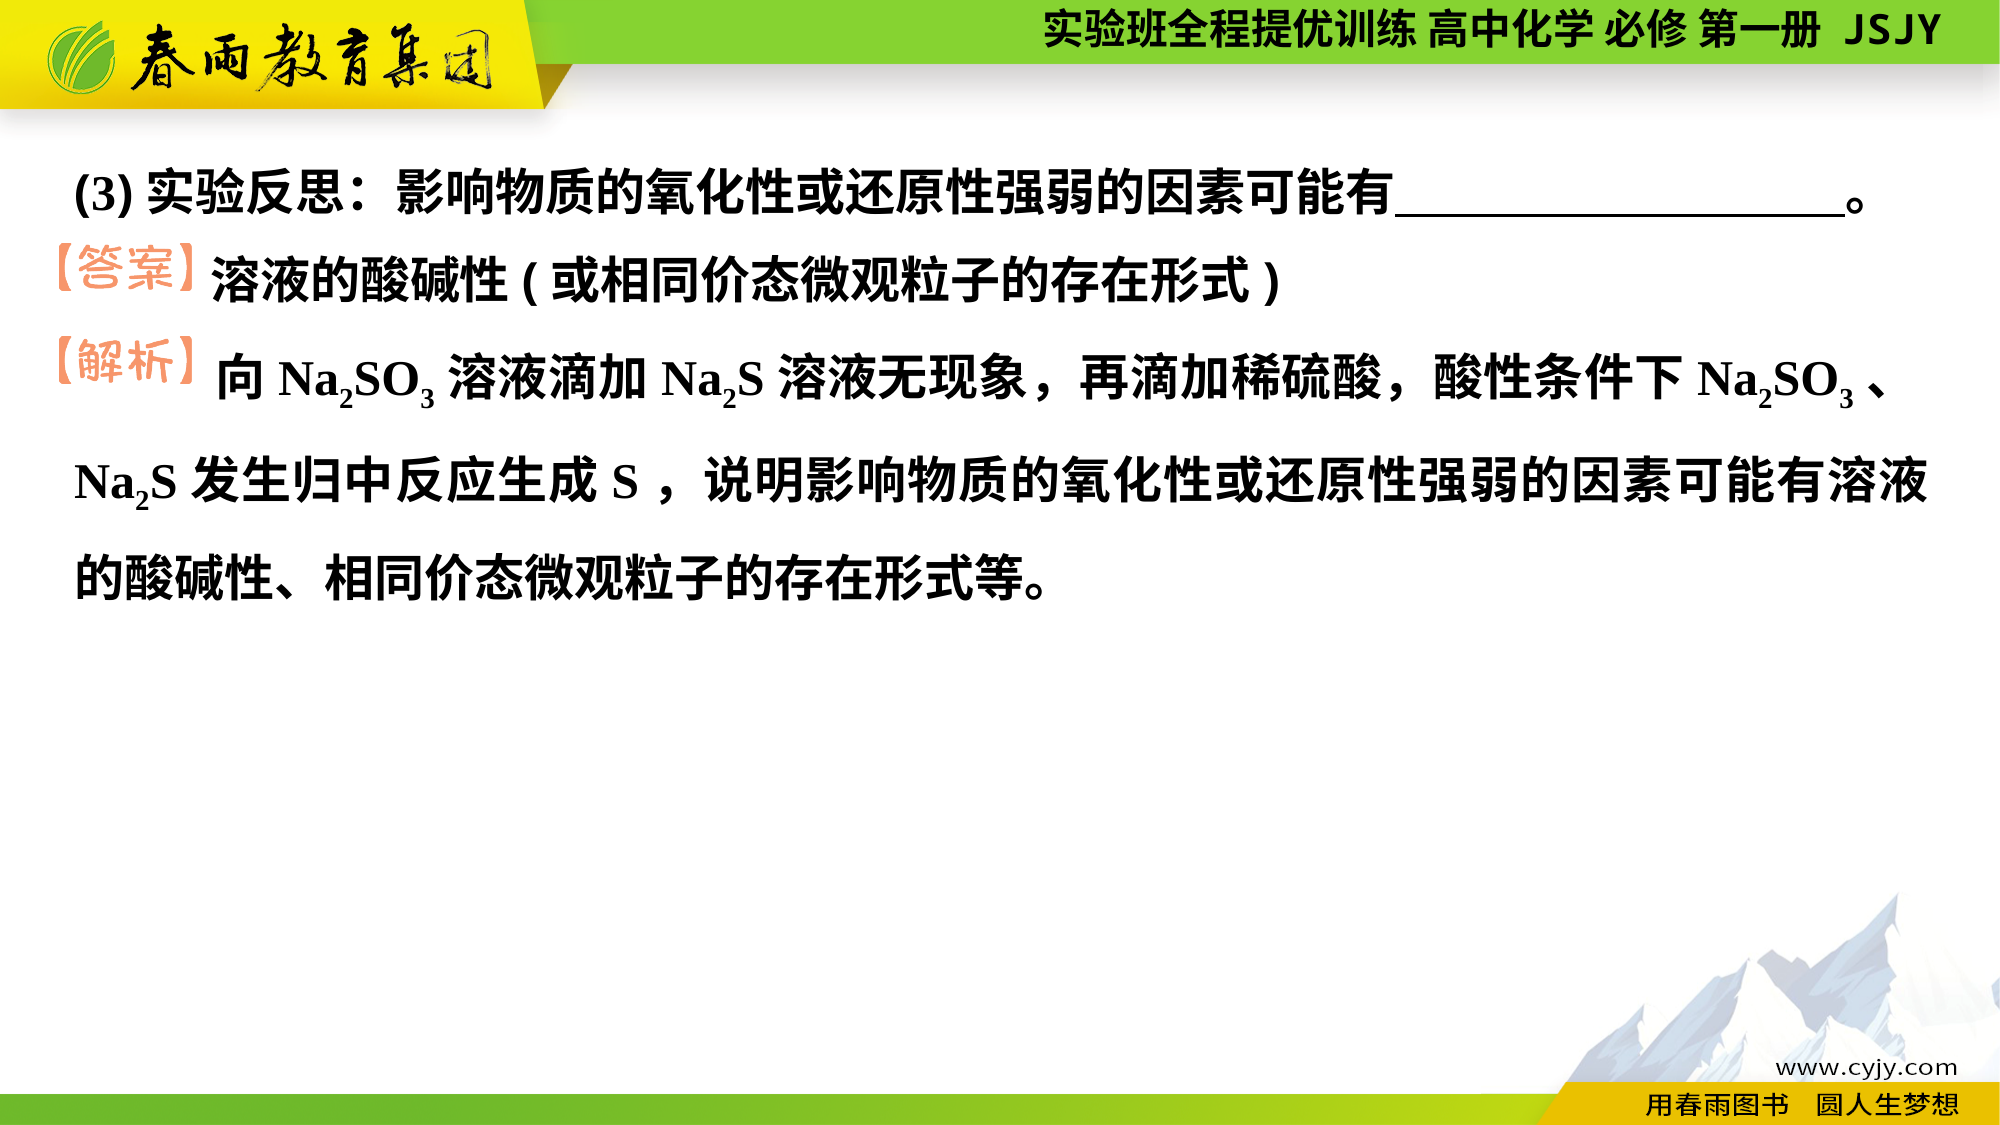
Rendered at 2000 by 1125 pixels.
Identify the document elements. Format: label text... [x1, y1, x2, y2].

list (3)实验反思：影响物质的氧化性或还原性强弱的因素可能有 。 [59, 122, 1944, 211]
text_box 向Na2SO3溶液滴加Na2S溶液无现象，再滴加稀硫酸，酸性条件下Na2SO3、Na2S发生归中反应生成S，说明影响物质的氧化性或还原性强弱的因素可能有溶液的酸碱性、相同价态微观粒子的存在形式等。 [59, 304, 1944, 614]
picture [0, 0, 2000, 1125]
text_box 溶液的酸碱性(或相同价态微观粒子的存在形式) [59, 211, 1944, 304]
